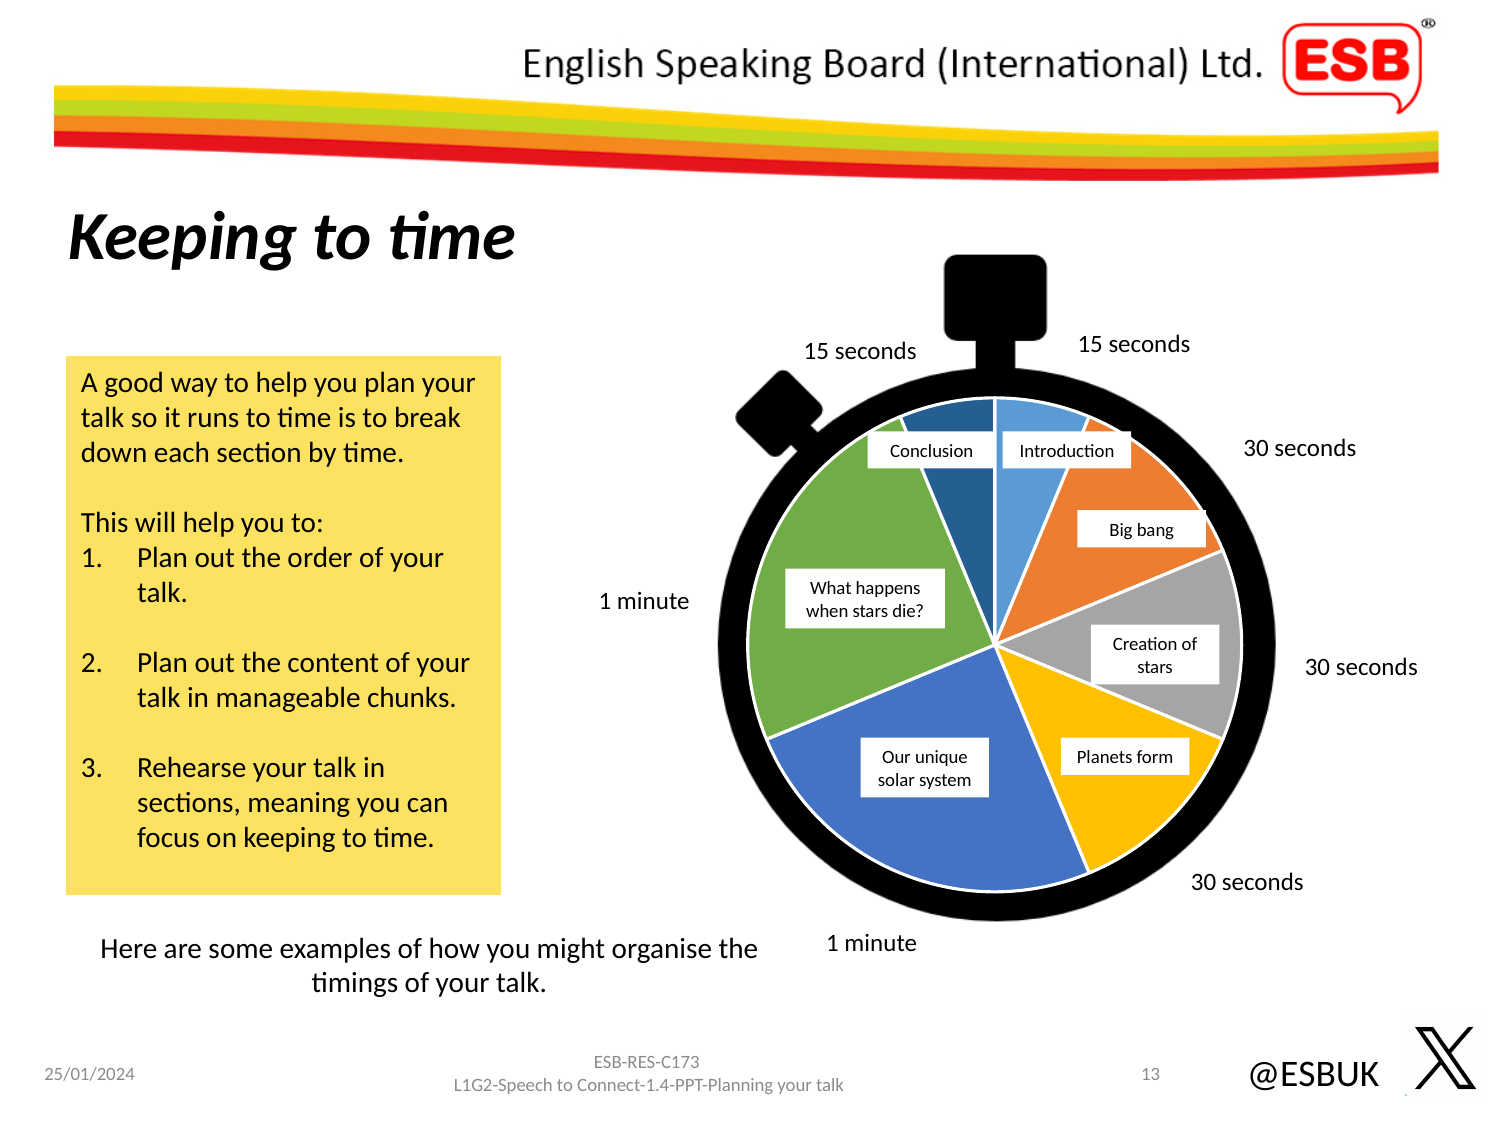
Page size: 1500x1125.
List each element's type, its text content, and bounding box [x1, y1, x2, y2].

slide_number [29, 1042, 367, 1103]
title Keeping to time [53, 160, 1347, 315]
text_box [583, 224, 1406, 972]
picture [1404, 1014, 1487, 1102]
text_box Here are some examples of how you might organise the timings of your talk. [66, 921, 793, 1007]
slide_number 13 [930, 1042, 1176, 1103]
footer ESB-RES-C173 L1G2-Speech to Connect-1.4-PPT-Planning your talk [395, 1042, 902, 1103]
picture [0, 0, 1500, 189]
text_box 30 seconds [1406, 642, 1433, 688]
text_box A good way to help you plan your talk so it runs to time is to break down each section by time. This will help you to: Plan out the order of your talk. Plan out the content of your talk in manageable chunks. Rehearse your talk in sections, meaning you can focus on keeping to time. [66, 355, 502, 896]
